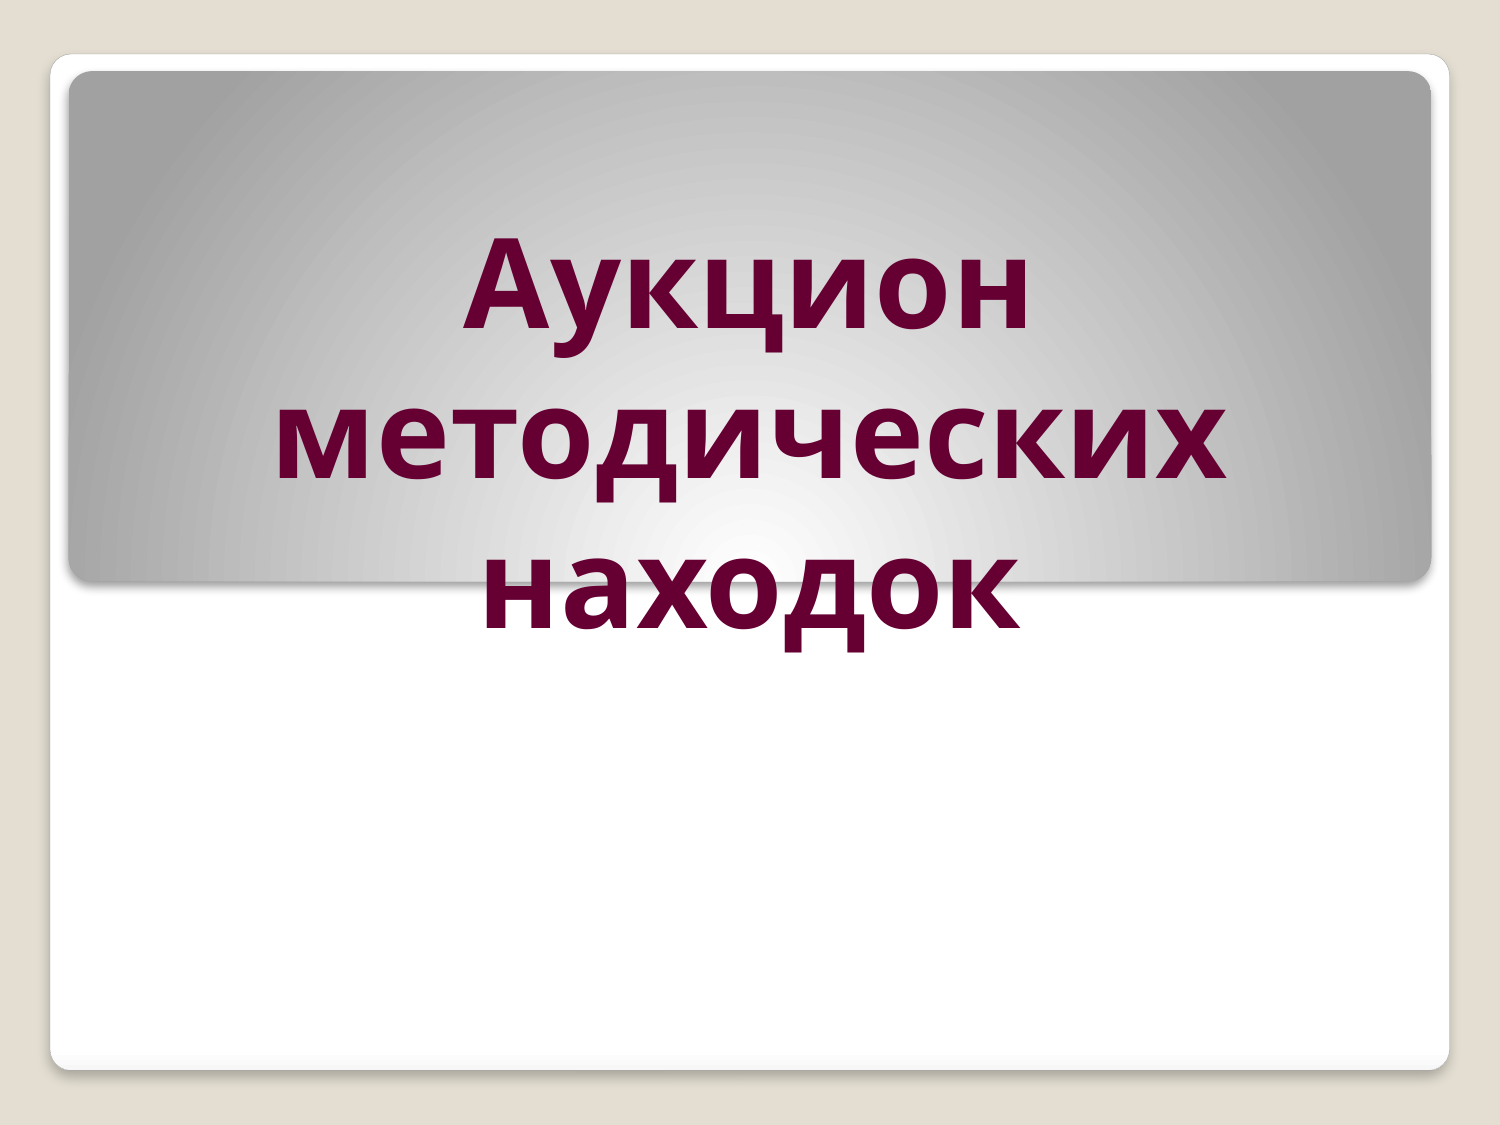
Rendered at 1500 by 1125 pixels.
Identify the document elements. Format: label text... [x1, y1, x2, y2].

title Аукцион методических находок [112, 149, 1388, 661]
